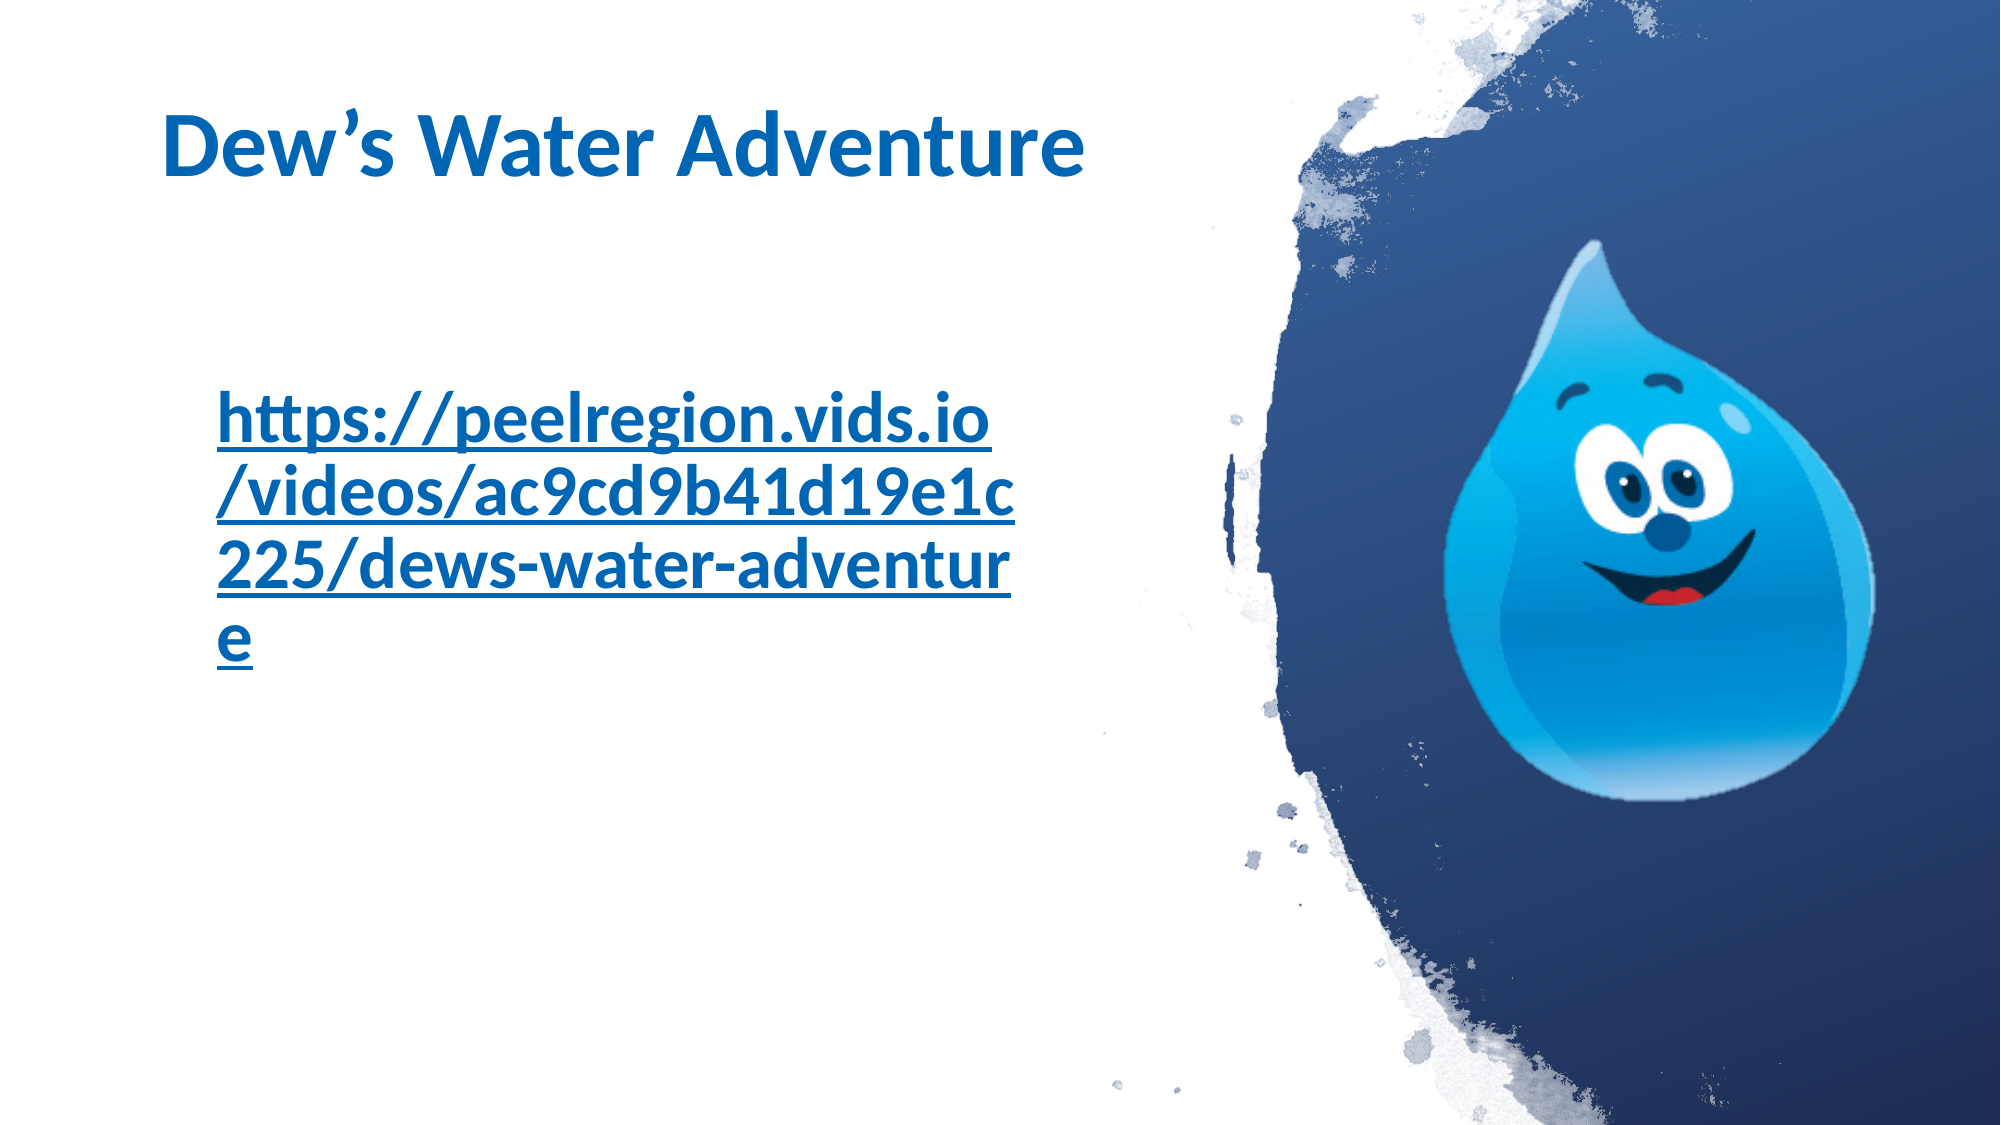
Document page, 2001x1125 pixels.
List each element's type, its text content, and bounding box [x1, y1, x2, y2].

picture [912, 0, 2000, 1125]
text_box https://peelregion.vids.io/videos/ac9cd9b41d19e1c225/dews-water-adventure [201, 361, 907, 465]
text_box [0, 0, 910, 1125]
title Dew’s Water Adventure [146, 45, 907, 233]
